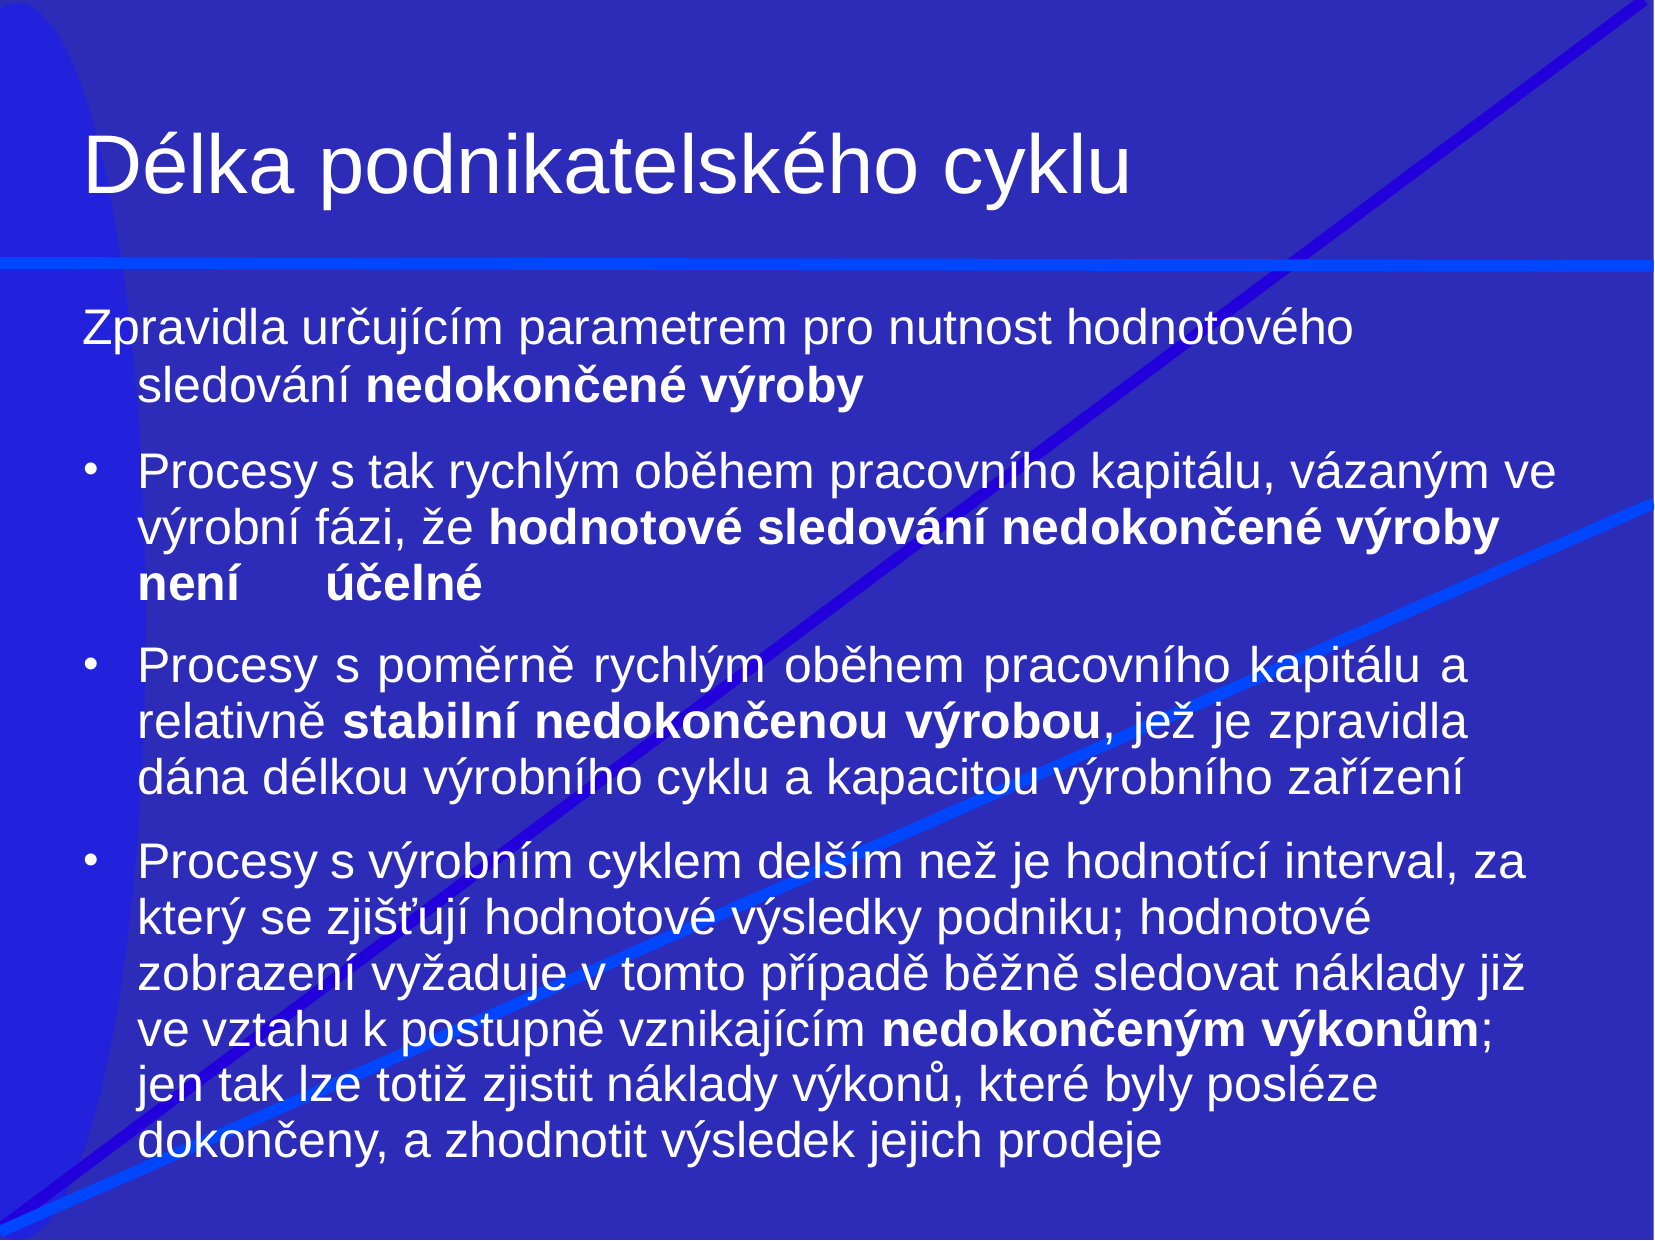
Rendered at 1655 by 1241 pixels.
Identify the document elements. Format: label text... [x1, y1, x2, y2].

title Délka podnikatelského cyklu [80, 64, 1574, 318]
text_box Zpravidla určujícím parametrem pro nutnost hodnotového sledování nedokončené výroby Procesy s tak rychlým oběhem pracovního kapitálu, vázaným ve výrobní fázi, že hodnotové sledování nedokončené výroby není účelné Procesy s poměrně rychlým oběhem pracovního kapitálu a relativně stabilní nedokončenou výrobou, jež je zpravidla dána délkou výrobního cyklu a kapacitou výrobního zařízení Procesy s výrobním cyklem delším než je hodnotící interval, za který se zjišťují hodnotové výsledky podniku; hodnotové zobrazení vyžaduje v tomto případě běžně sledovat náklady již ve vztahu k postupně vznikajícím nedokončeným výkonům; jen tak lze totiž zjistit náklady výkonů, které byly posléze dokončeny, a zhodnotit výsledek jejich prodeje [80, 296, 1563, 1169]
